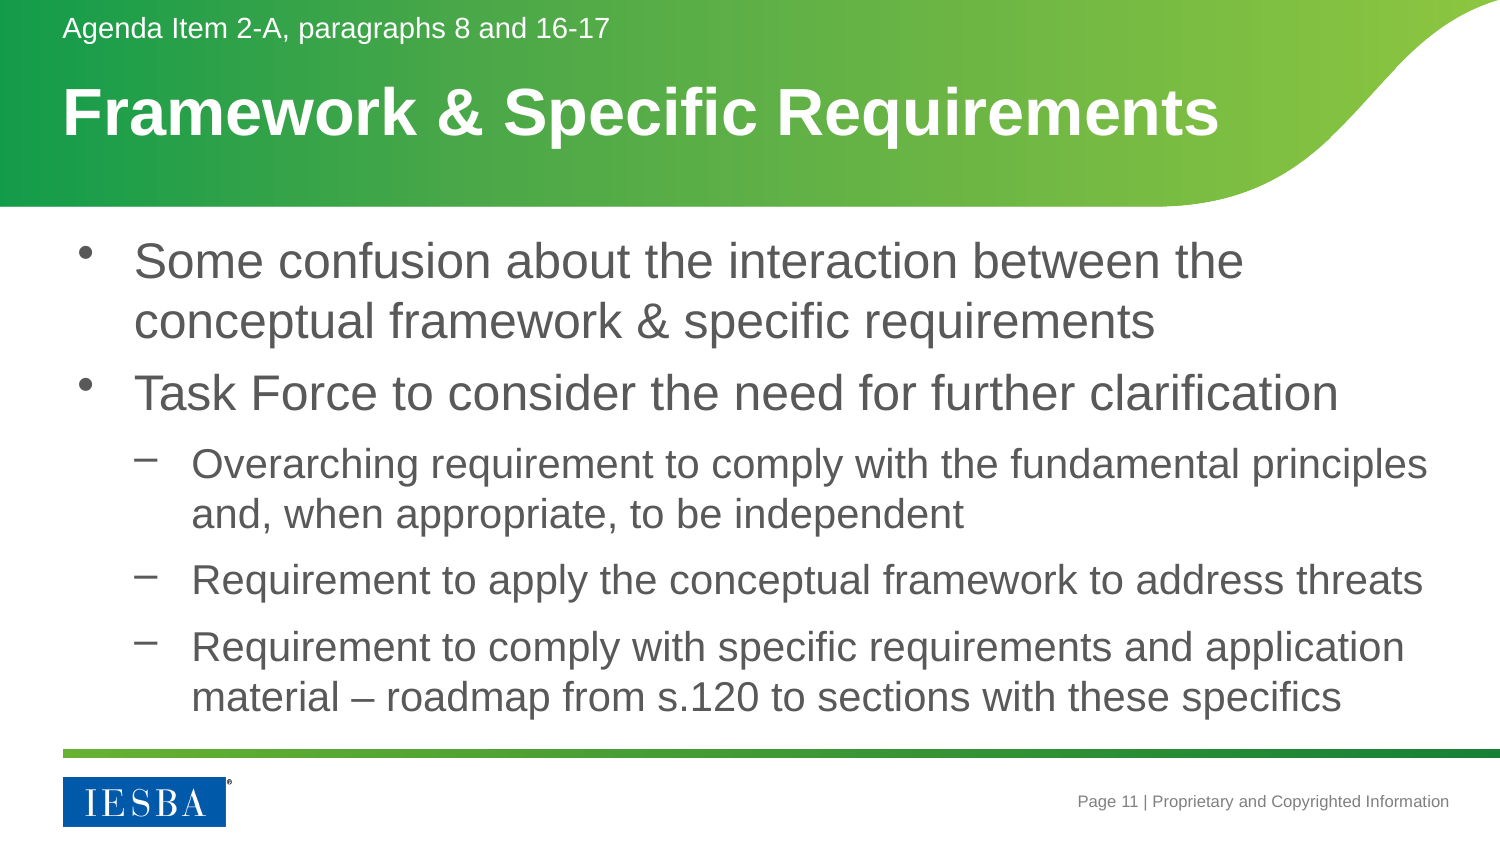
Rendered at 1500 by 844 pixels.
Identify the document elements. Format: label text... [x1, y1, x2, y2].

picture [63, 777, 232, 827]
picture [0, 0, 1500, 207]
list Some confusion about the interaction between the conceptual framework & specific requirements Task Force to consider the need for further clarification Overarching requirement to comply with the fundamental principles and, when appropriate, to be independent Requirement to apply the conceptual framework to address threats Requirement to comply with specific requirements and application material – roadmap from s.120 to sections with these specifics [62, 220, 1450, 724]
title Framework & Specific Requirements [62, 75, 1300, 142]
subtitle Agenda Item 2-A, paragraphs 8 and 16-17 [62, 9, 638, 35]
